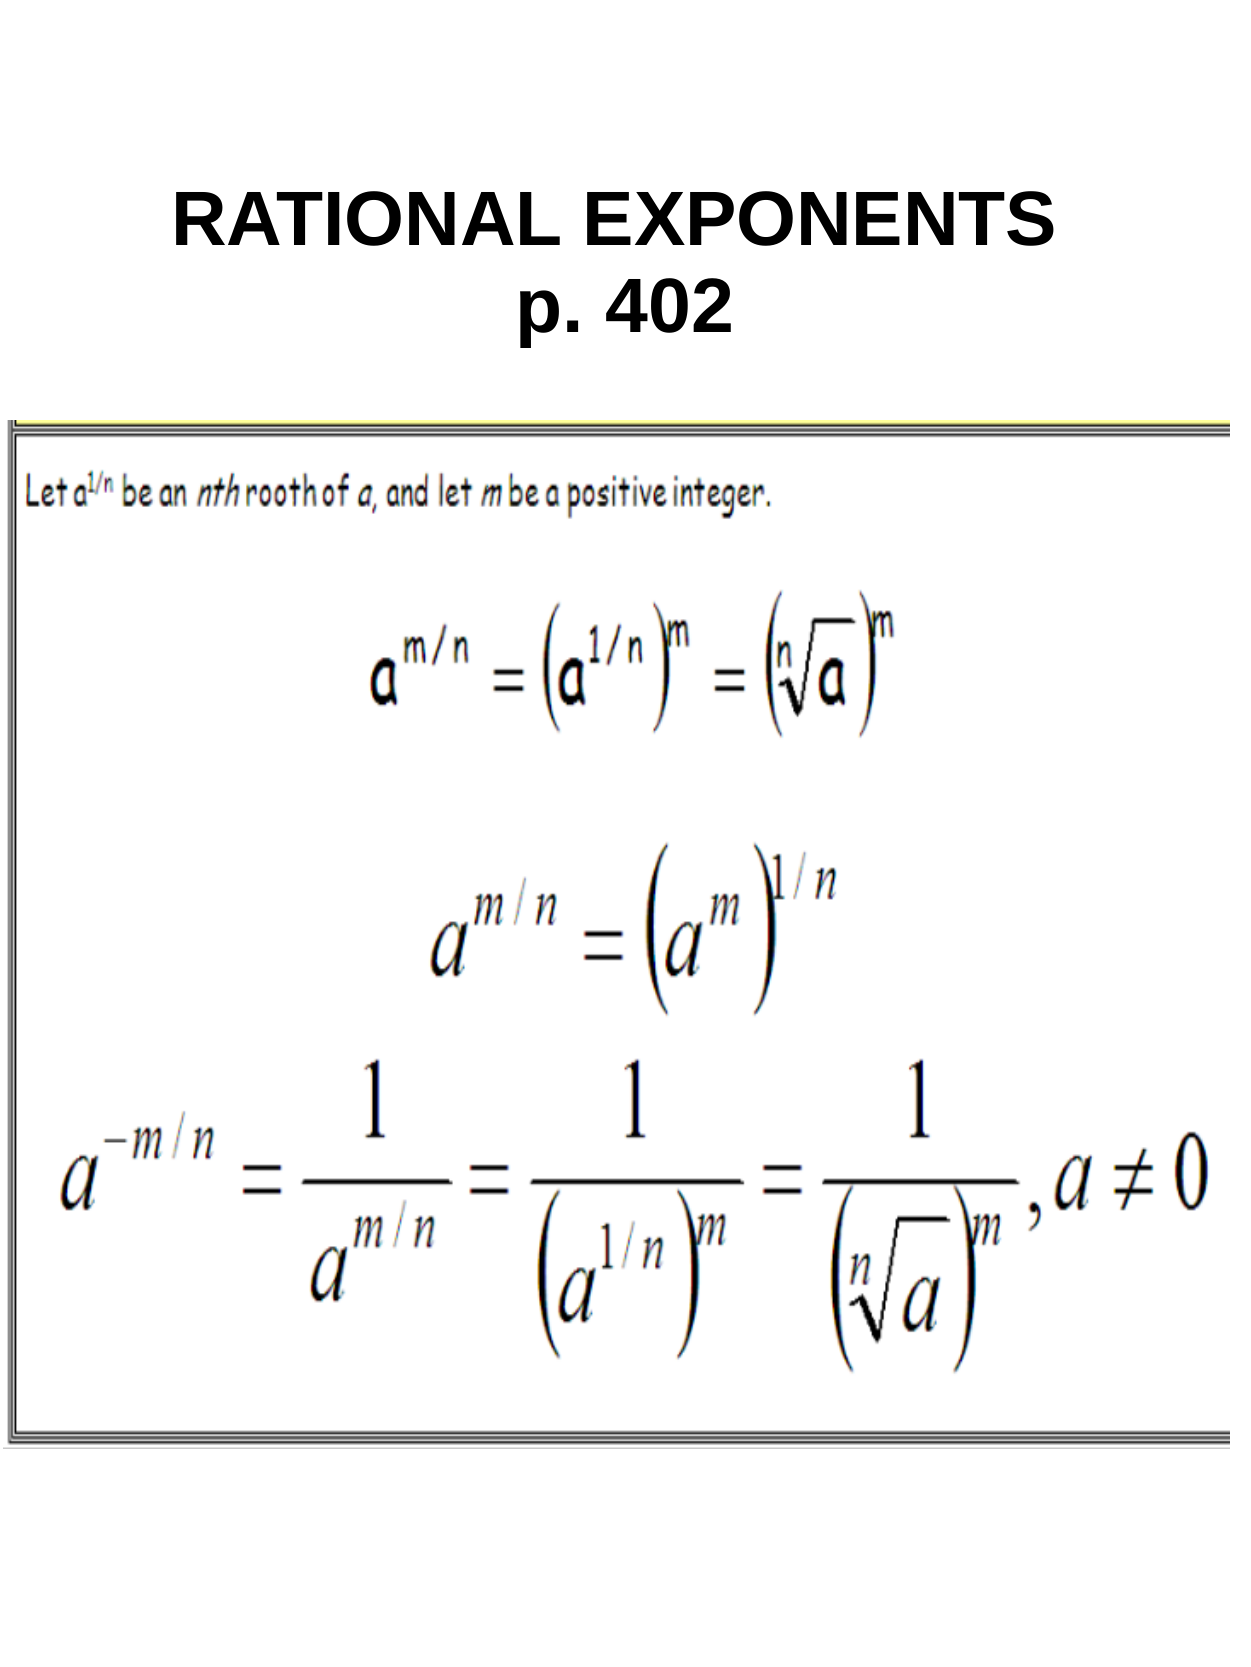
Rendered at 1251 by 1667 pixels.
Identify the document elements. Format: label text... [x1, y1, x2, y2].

title RATIONAL EXPONENTS p. 402 [72, 75, 1178, 419]
picture [2, 420, 1230, 1453]
